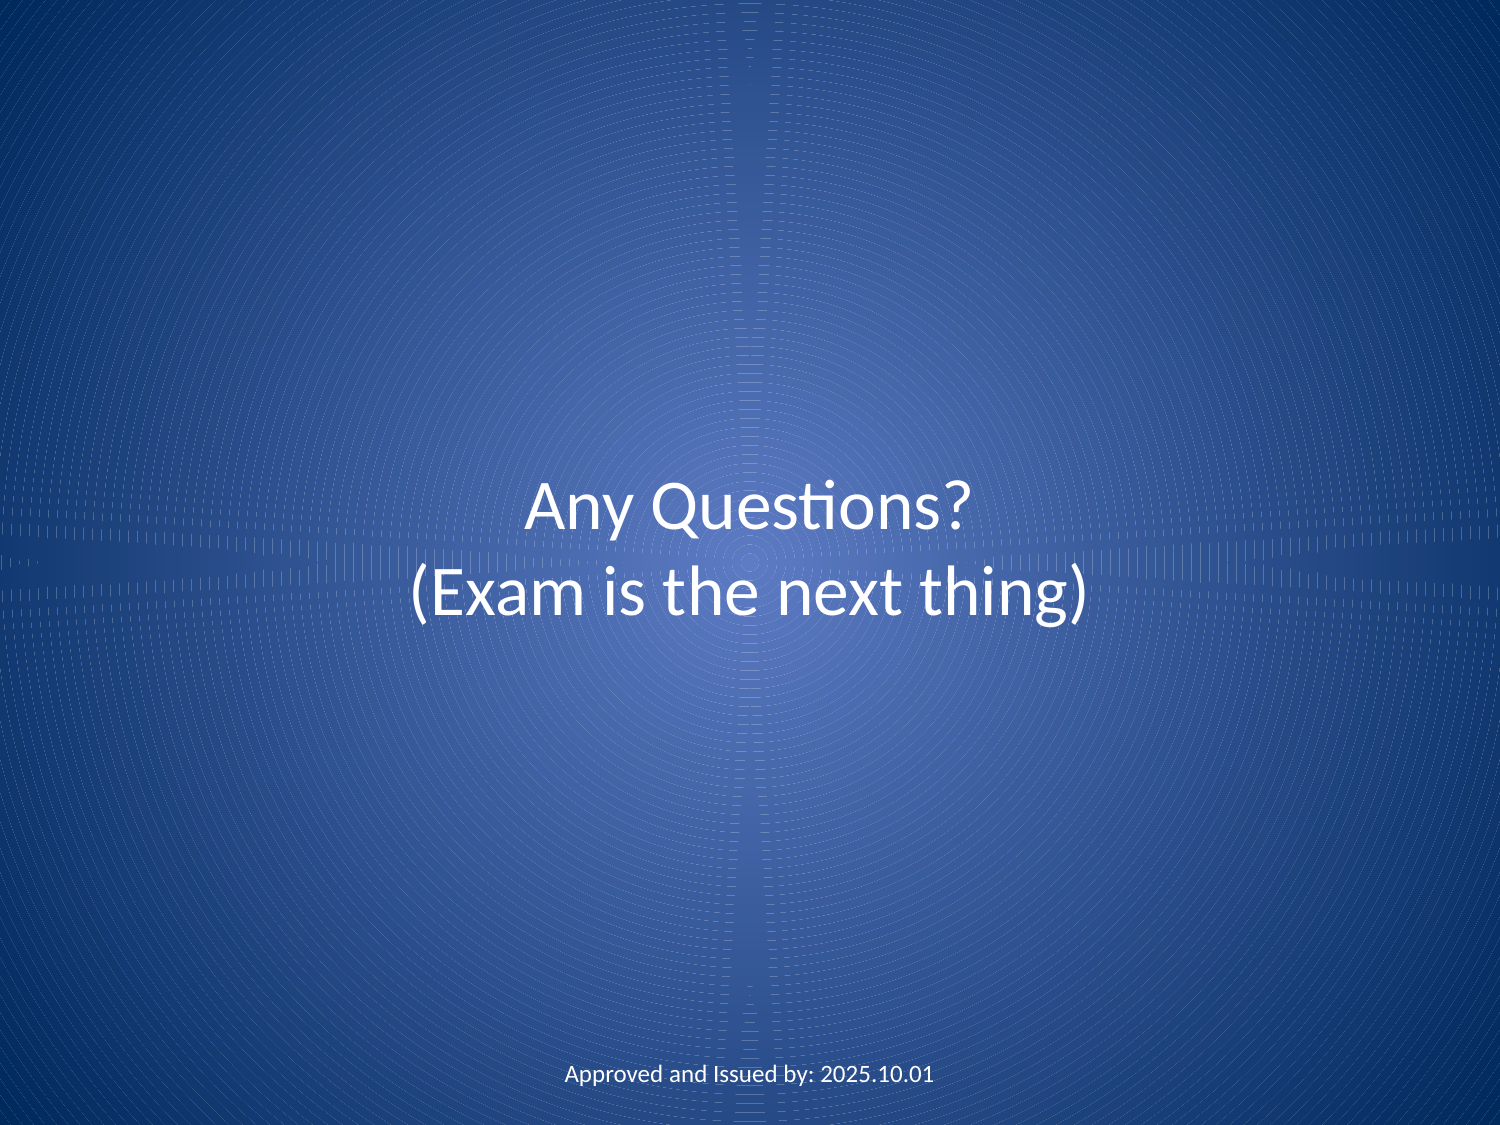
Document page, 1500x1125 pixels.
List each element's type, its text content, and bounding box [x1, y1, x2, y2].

footer Approved and Issued by: 2025.10.01 [512, 1042, 988, 1103]
title Any Questions? (Exam is the next thing) [75, 450, 1425, 638]
